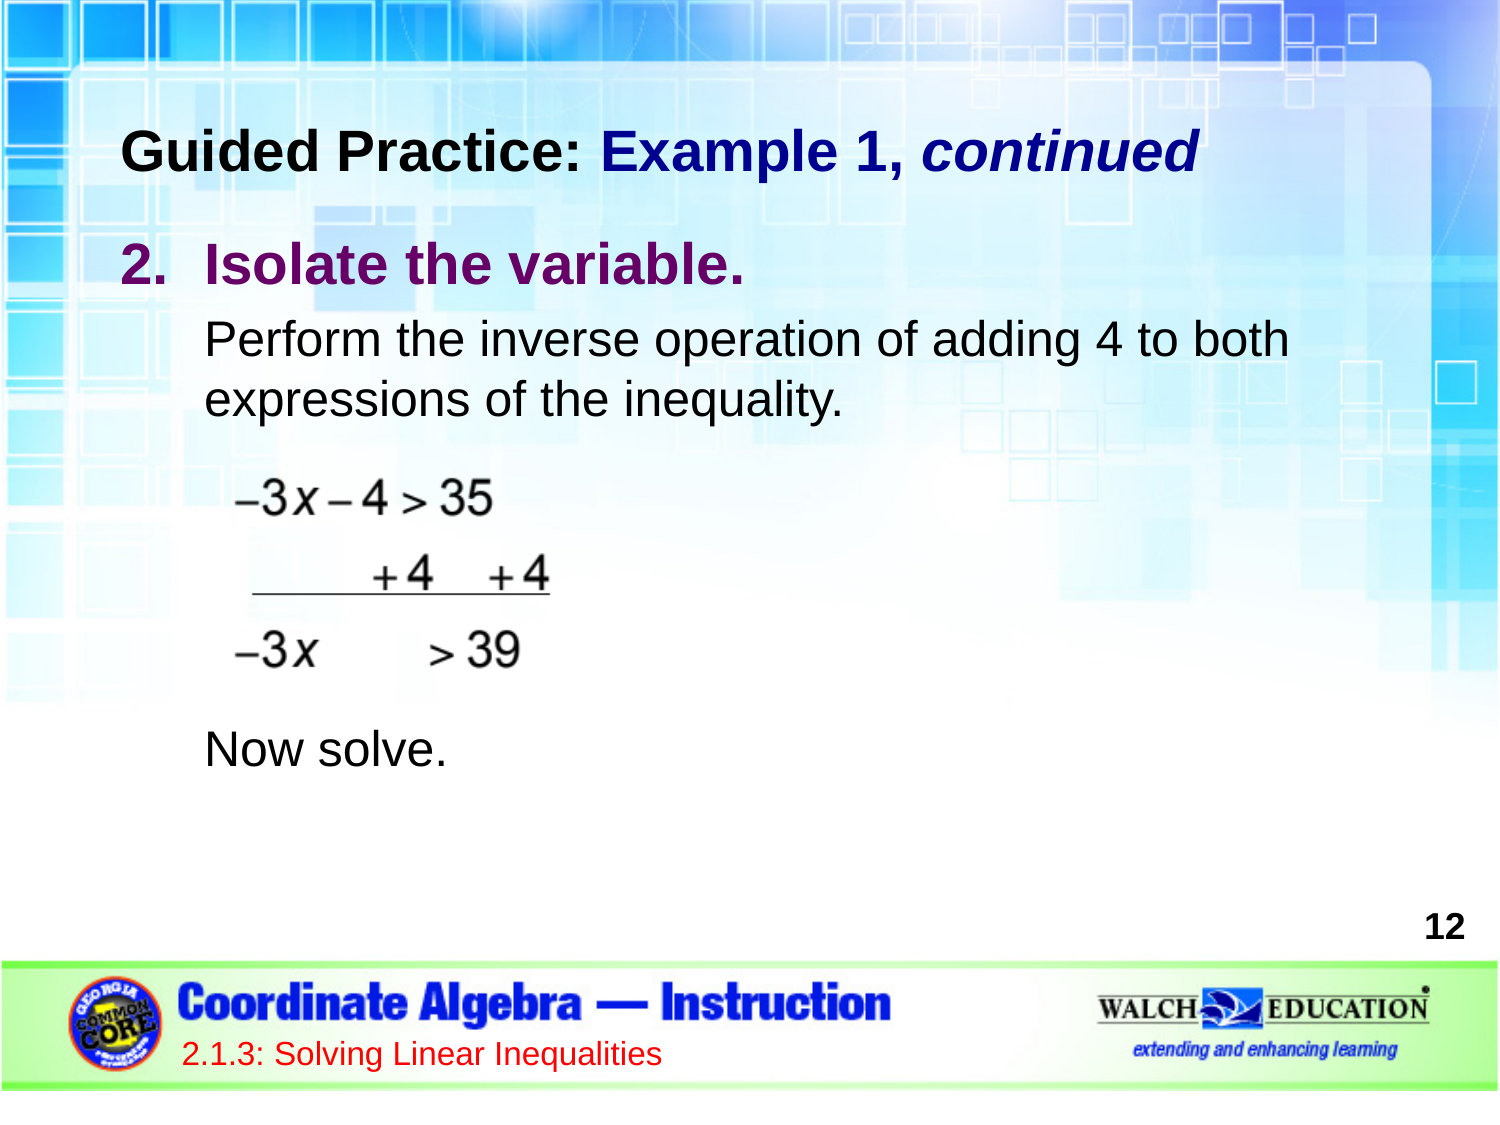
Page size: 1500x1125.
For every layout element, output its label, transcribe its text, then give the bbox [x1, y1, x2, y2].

slide_number 12 [1361, 901, 1481, 949]
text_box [232, 472, 554, 669]
picture [1, 0, 1500, 1091]
list 2.1.3: Solving Linear Inequalities [166, 1024, 1074, 1068]
subtitle Guided Practice: Example 1, continued Isolate the variable. Perform the inverse operation of adding 4 to both expressions of the inequality. Now solve. [105, 105, 1394, 925]
